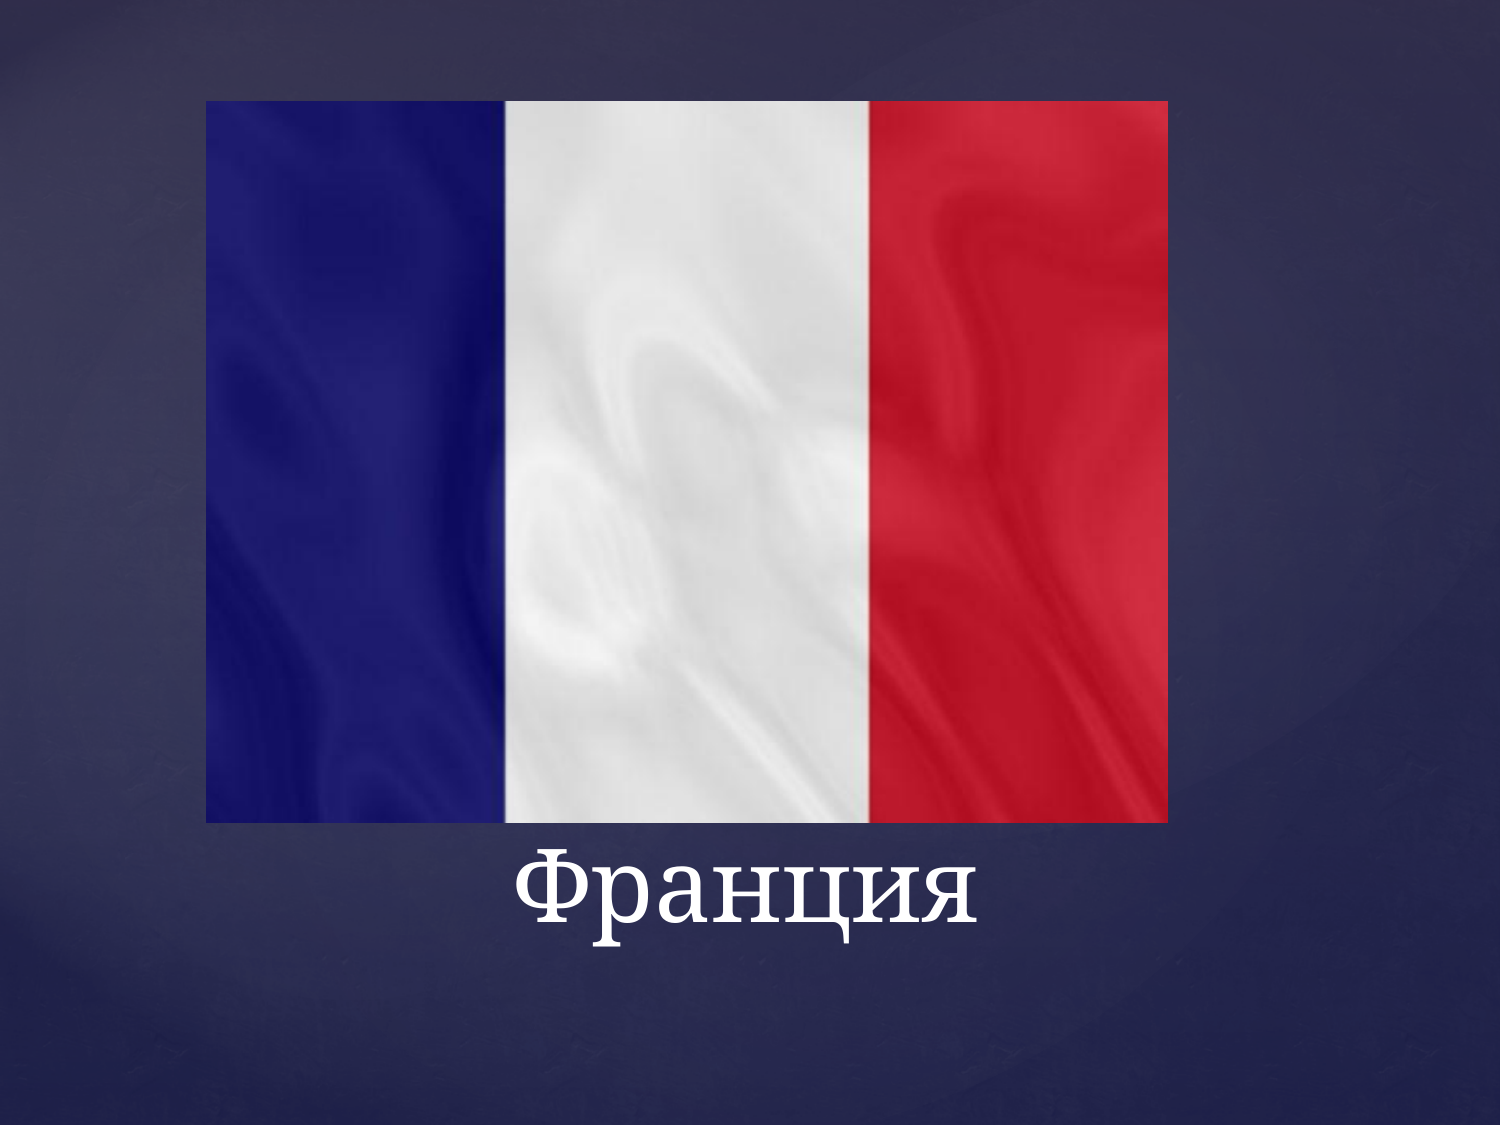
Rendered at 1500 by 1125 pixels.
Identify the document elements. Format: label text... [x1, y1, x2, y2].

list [206, 101, 1168, 823]
title Франция [127, 800, 1365, 950]
